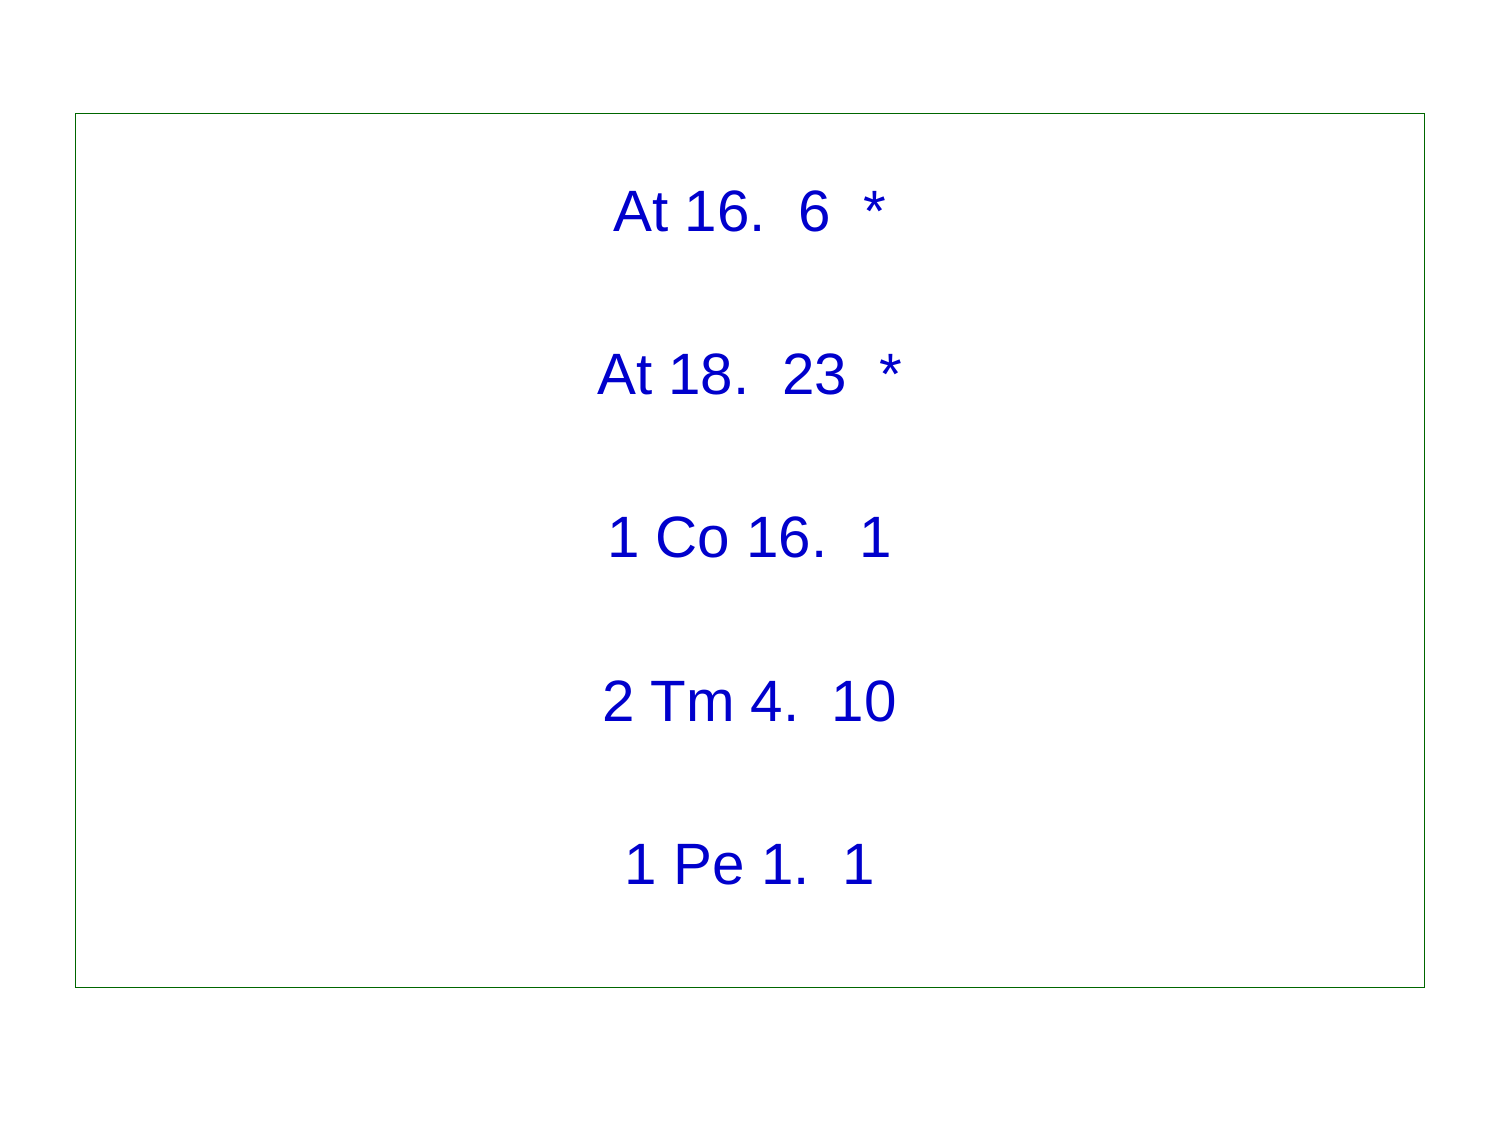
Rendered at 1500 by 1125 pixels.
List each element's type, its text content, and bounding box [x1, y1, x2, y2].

list At 16. 6 * At 18. 23 * 1 Co 16. 1 2 Tm 4. 10 1 Pe 1. 1 [75, 113, 1425, 988]
